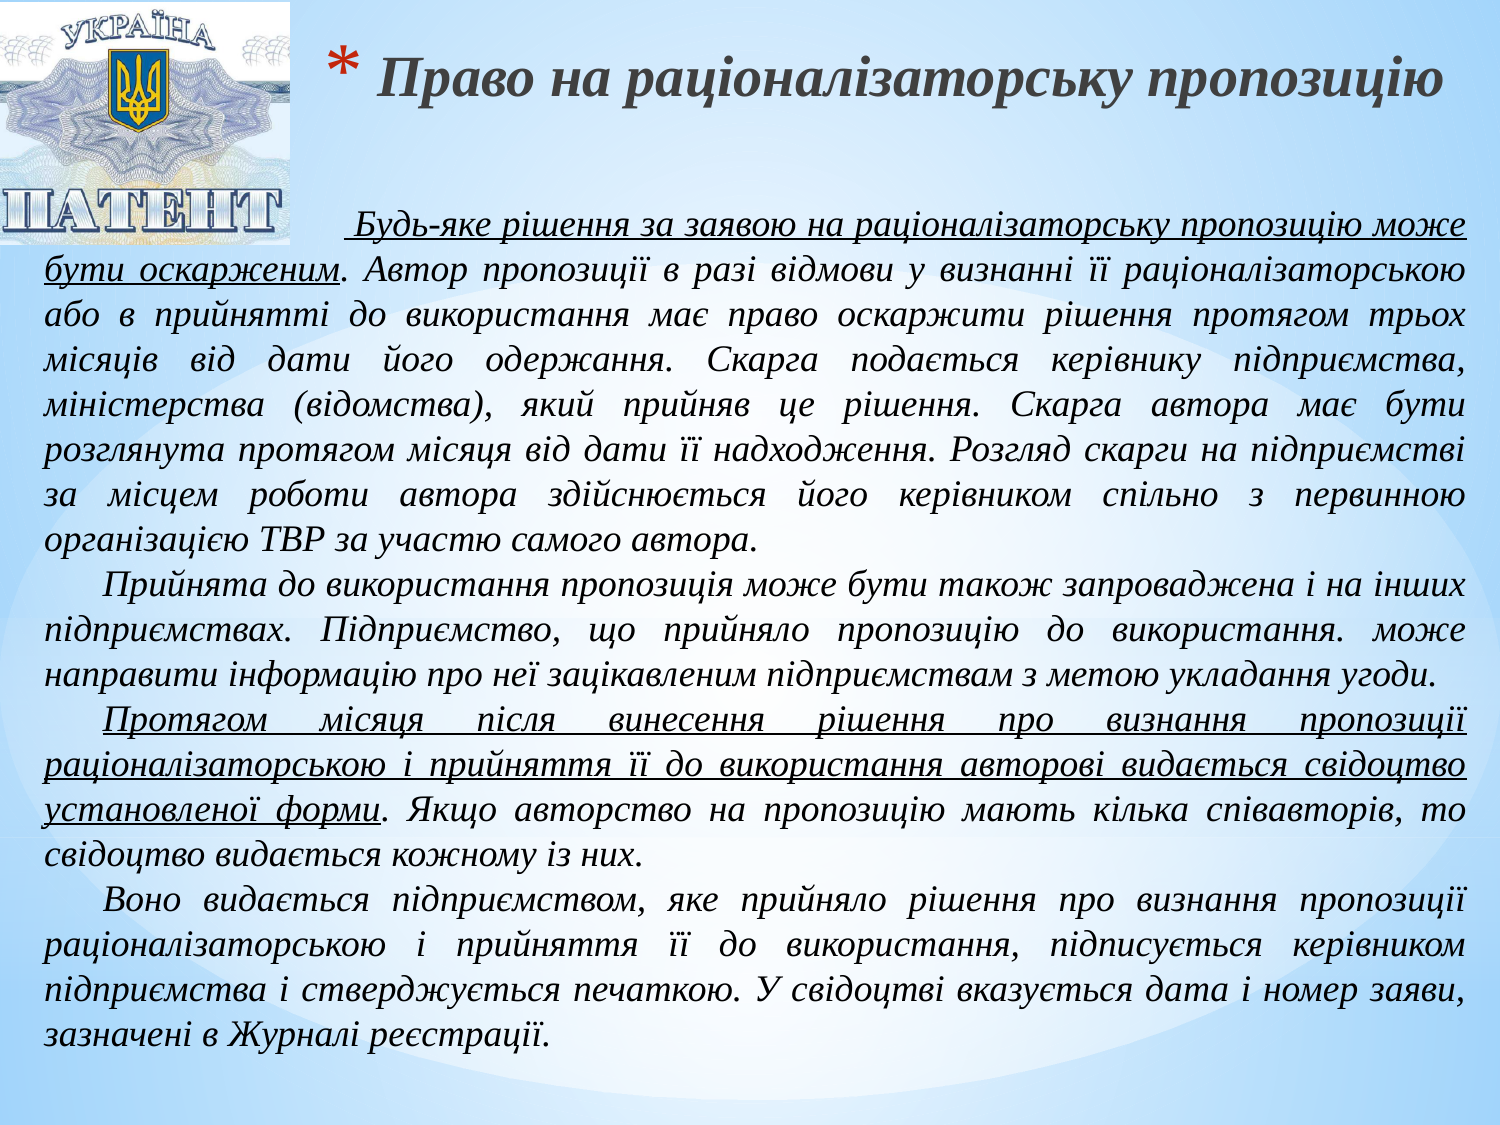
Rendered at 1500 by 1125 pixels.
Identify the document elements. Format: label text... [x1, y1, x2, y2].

text_box Будь-яке рішення за заявою на раціоналізаторську пропозицію може бути оскарженим. Автор пропозиції в разі відмови у визнанні її раціоналізаторською або в прийнятті до використання має право оскаржити рішення протягом трьох місяців від дати його одержання. Скарга подається керівнику підприємства, міністерства (відомства), який прийняв це рішення. Скарга автора має бути розглянута протягом місяця від дати її надходження. Розгляд скарги на підприємстві за місцем роботи автора здійснюється його керівником спільно з первинною організацією ТВР за участю самого автора. Прийнята до використання пропозиція може бути також запроваджена і на інших підприємствах. Підприємство, що прийняло пропозицію до використання. може направити інформацію про неї зацікавленим підприємствам з метою укладання угоди. Протягом місяця після винесення рішення про визнання пропозиції раціоналізаторською і прийняття її до використання авторові видається свідоцтво установленої форми. Якщо авторство на пропозицію мають кілька співавторів, то свідоцтво видається кожному із них. Воно видається підприємством, яке прийняло рішення про визнання пропозиції раціоналізаторською і прийняття її до використання, підписується керівником підприємства і стверджується печаткою. У свідоцтві вказується дата і номер заяви, зазначені в Журналі реєстрації. [29, 191, 1482, 1062]
picture [0, 2, 290, 245]
text_box Право на раціоналізаторську пропозицію [295, 30, 1482, 124]
